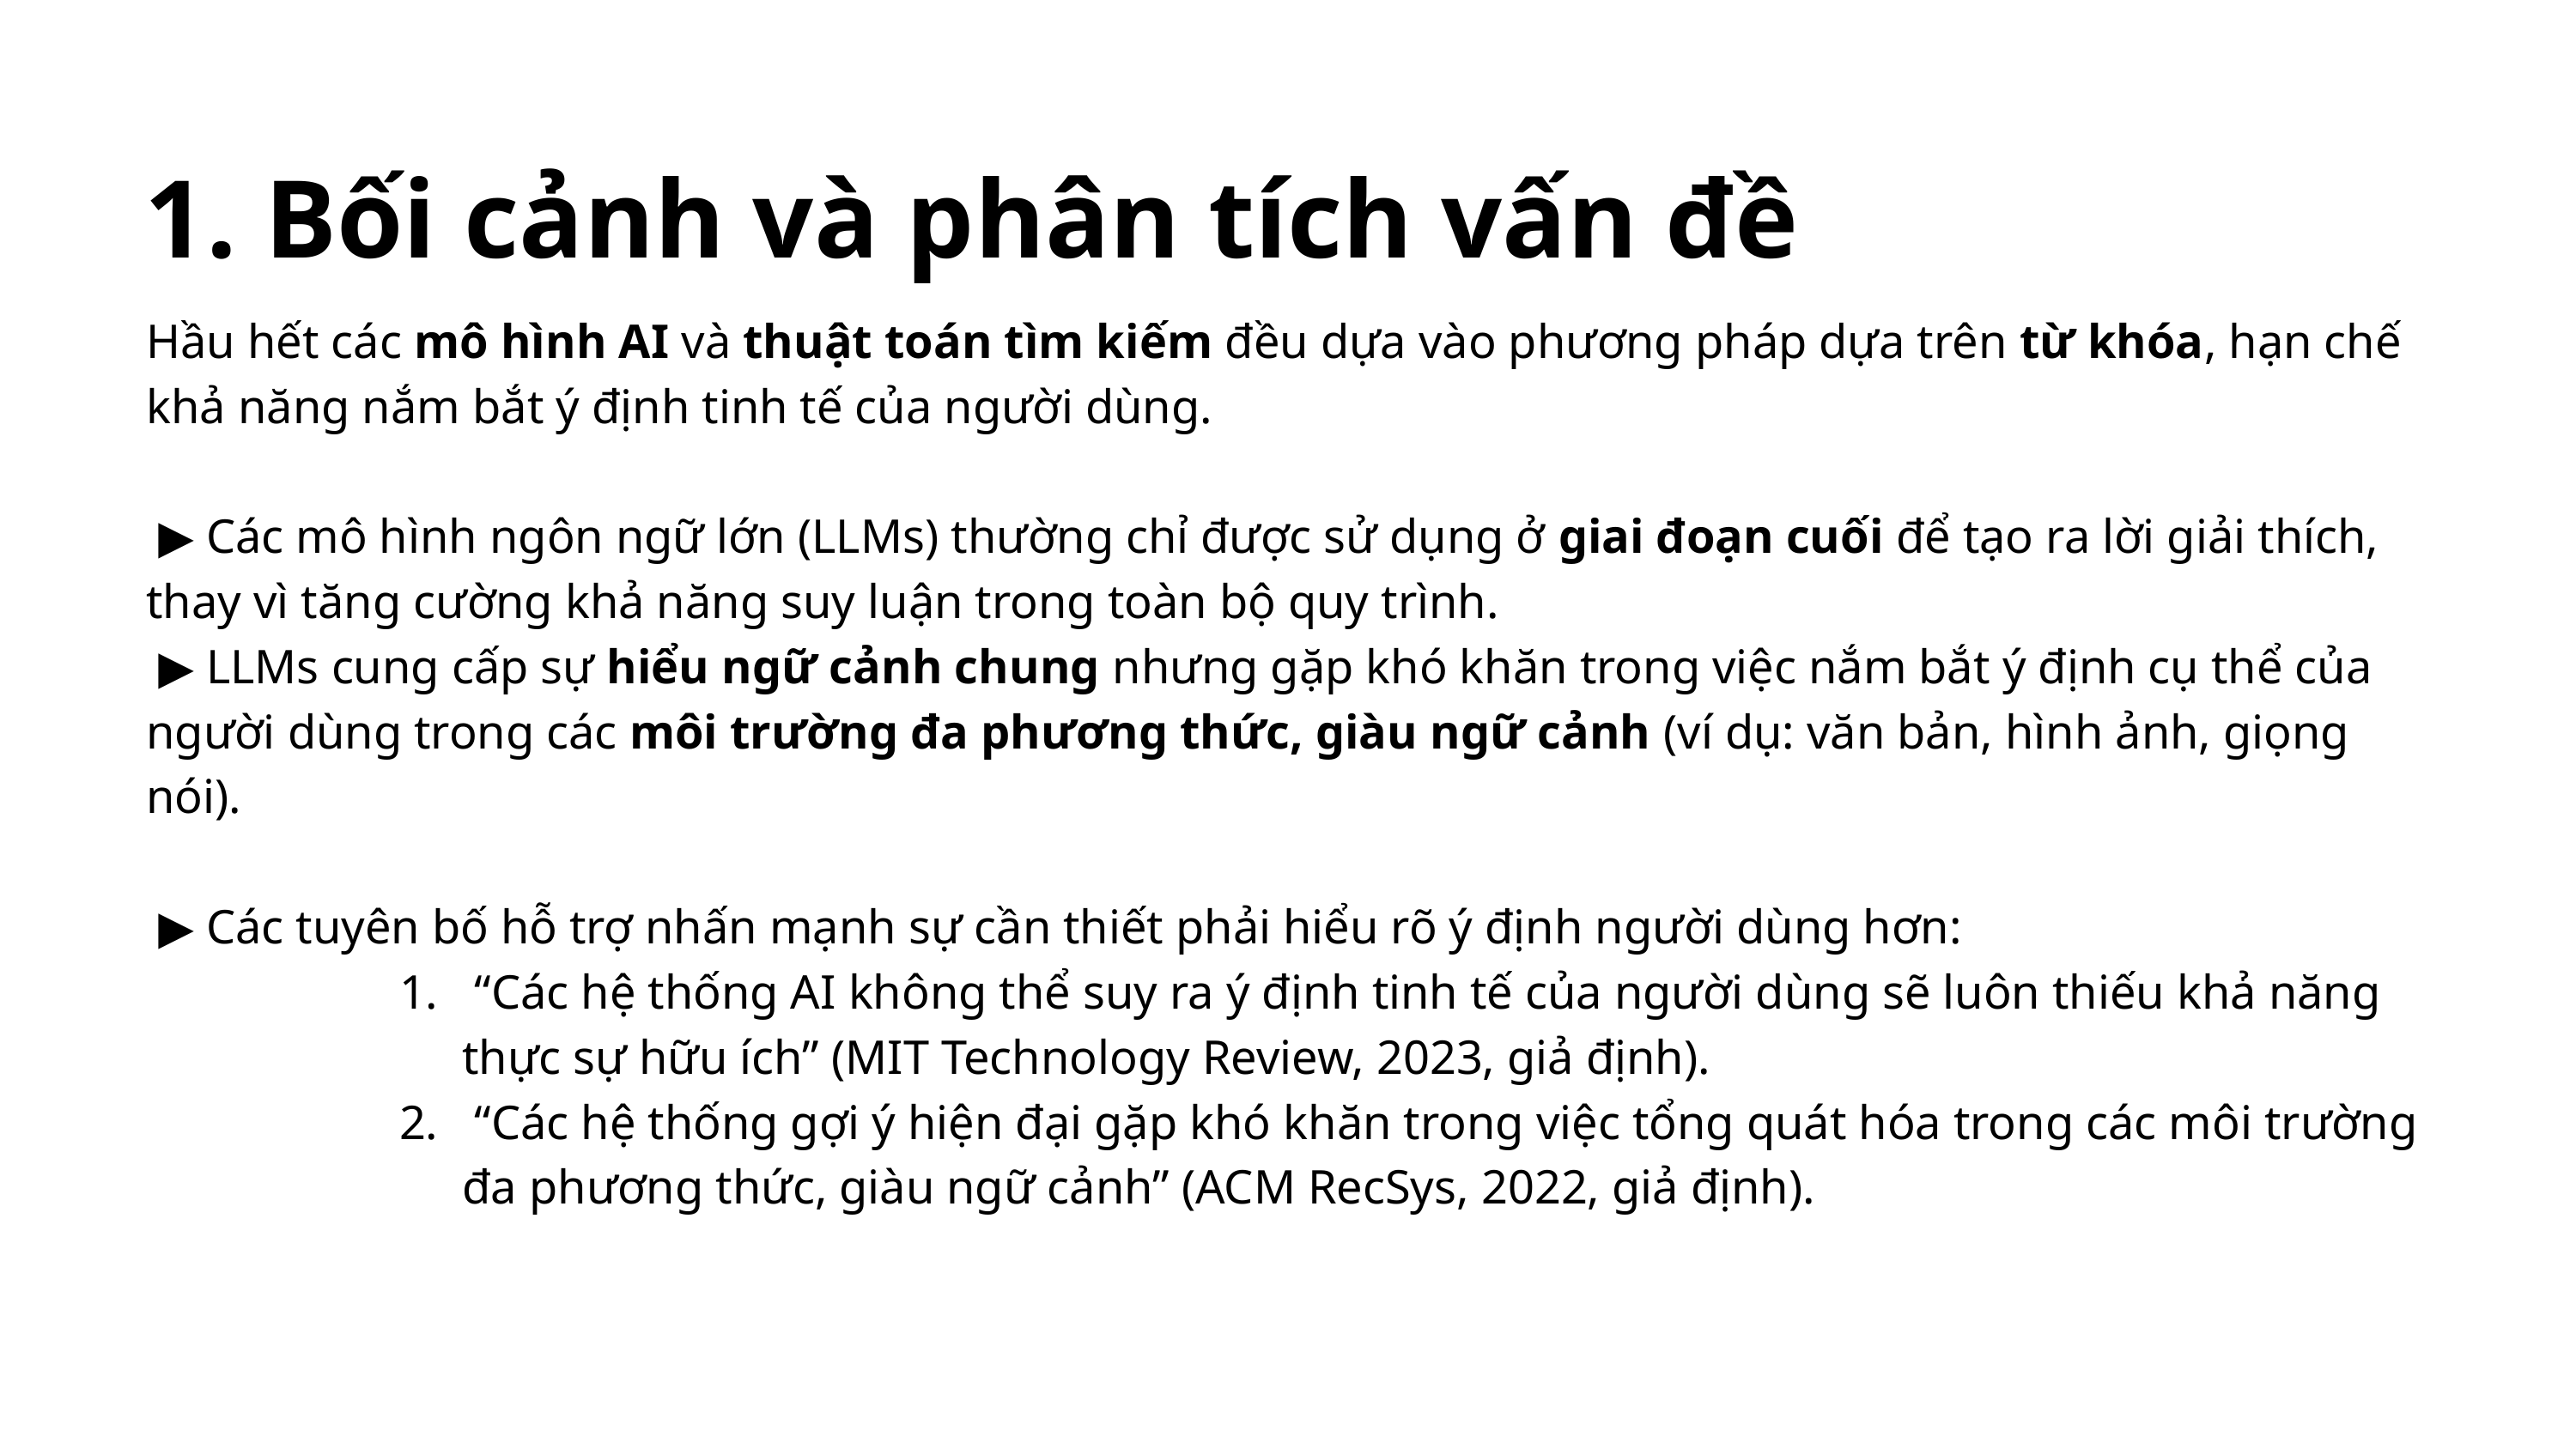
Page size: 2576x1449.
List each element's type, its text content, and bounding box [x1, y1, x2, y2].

text_box 1. Bối cảnh và phân tích vấn đề [144, 131, 2432, 280]
text_box Hầu hết các mô hình AI và thuật toán tìm kiếm đều dựa vào phương pháp dựa trên từ khóa, hạn chế khả năng nắm bắt ý định tinh tế của người dùng. ▶ Các mô hình ngôn ngữ lớn (LLMs) thường chỉ được sử dụng ở giai đoạn cuối để tạo ra lời giải thích, thay vì tăng cường khả năng suy luận trong toàn bộ quy trình. ▶ LLMs cung cấp sự hiểu ngữ cảnh chung nhưng gặp khó khăn trong việc nắm bắt ý định cụ thể của người dùng trong các môi trường đa phương thức, giàu ngữ cảnh (ví dụ: văn bản, hình ảnh, giọng nói). ▶ Các tuyên bố hỗ trợ nhấn mạnh sự cần thiết phải hiểu rõ ý định người dùng hơn: “Các hệ thống AI không thể suy ra ý định tinh tế của người dùng sẽ luôn thiếu khả năng thực sự hữu ích” (MIT Technology Review, 2023, giả định). “Các hệ thống gợi ý hiện đại gặp khó khăn trong việc tổng quát hóa trong các môi trường đa phương thức, giàu ngữ cảnh” (ACM RecSys, 2022, giả định). [146, 302, 2433, 1214]
